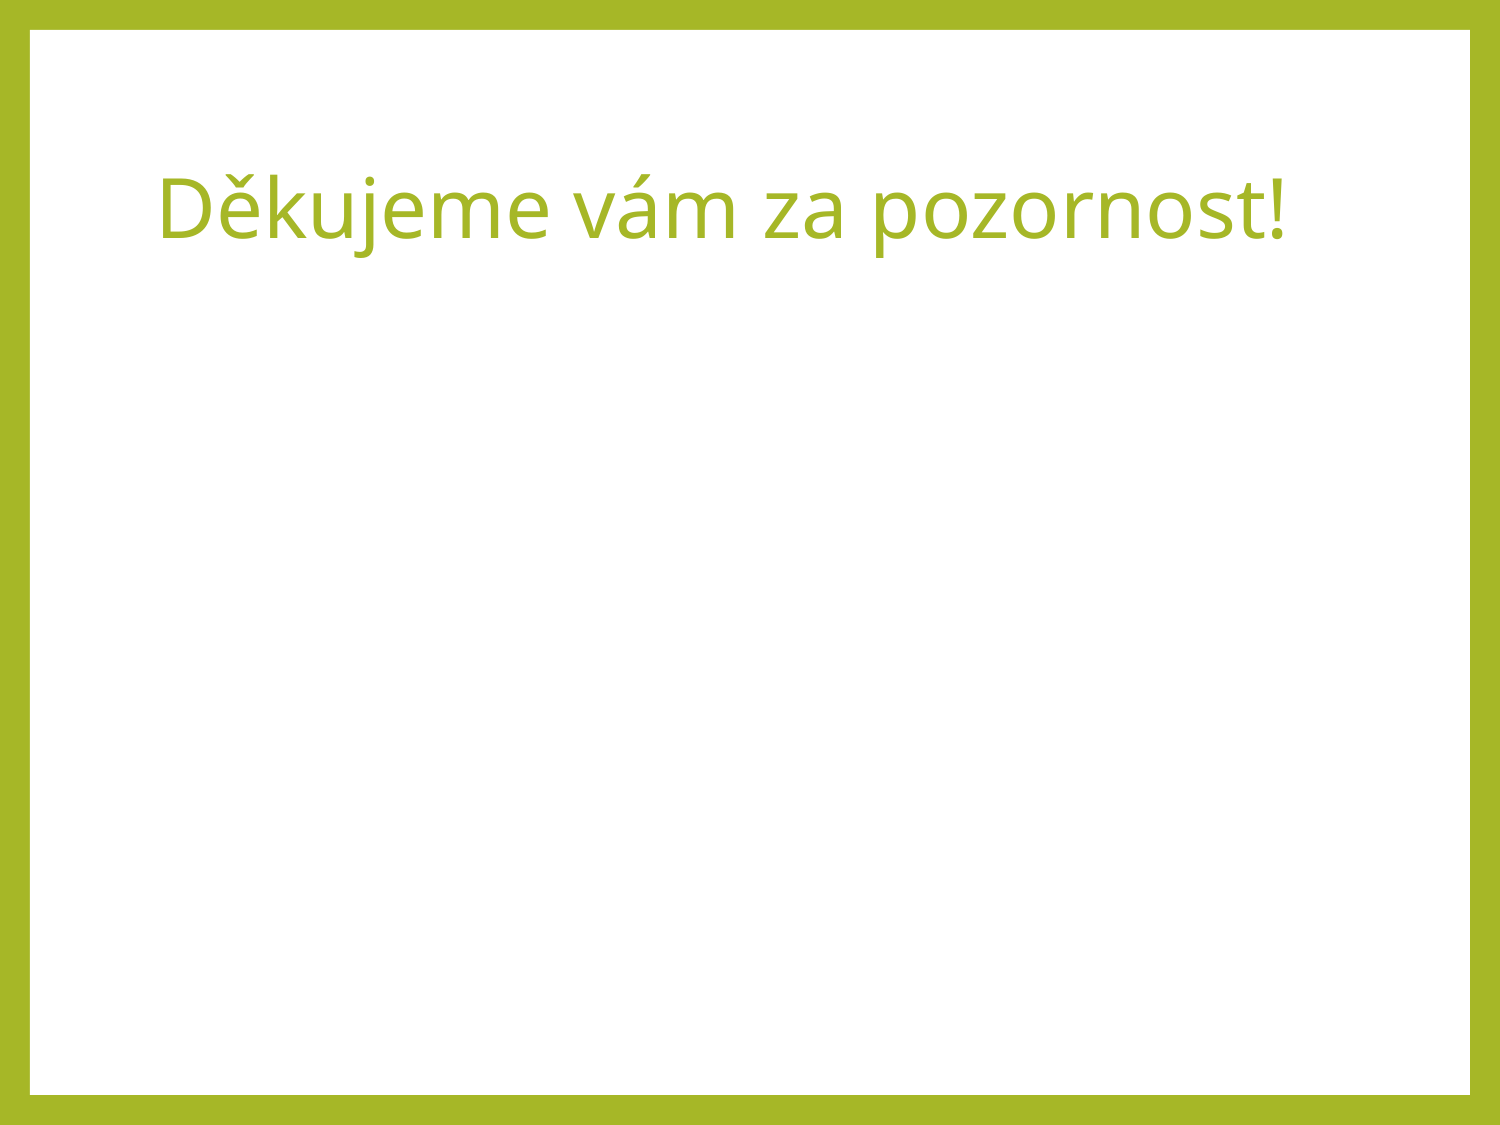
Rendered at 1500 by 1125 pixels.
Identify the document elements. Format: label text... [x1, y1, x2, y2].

title Děkujeme vám za pozornost! [140, 99, 1356, 323]
